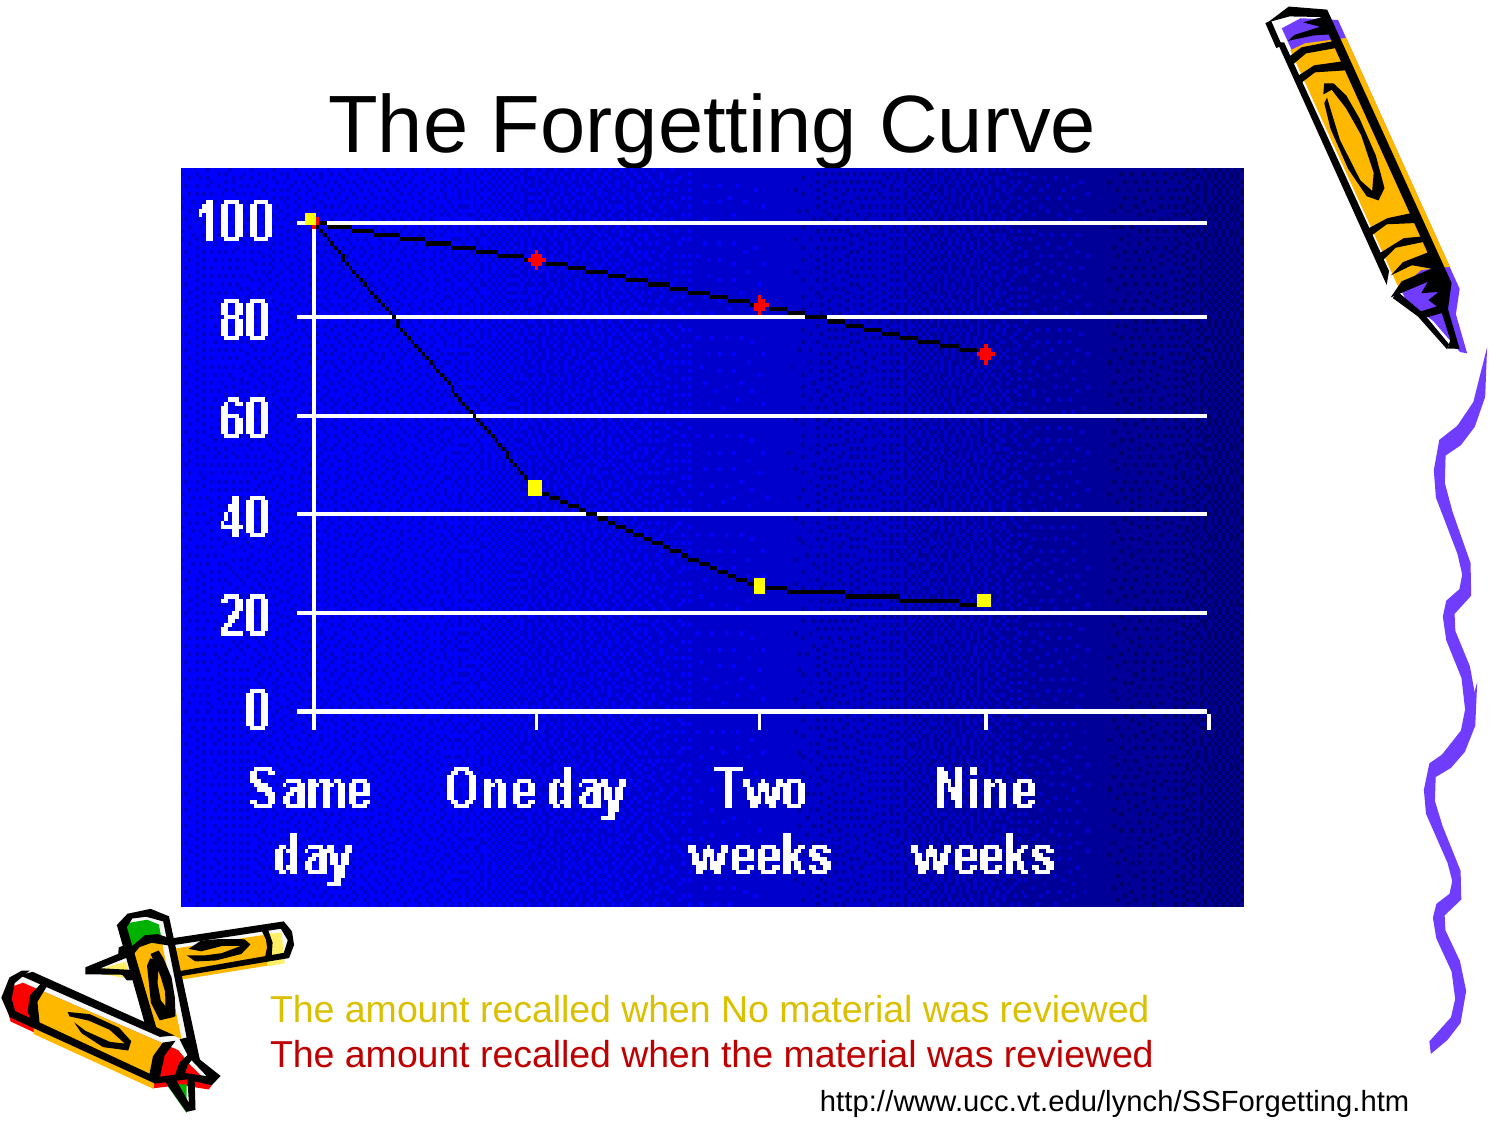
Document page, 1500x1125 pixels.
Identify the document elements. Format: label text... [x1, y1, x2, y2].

text_box http://www.ucc.vt.edu/lynch/SSForgetting.htm [812, 1074, 1463, 1125]
picture [180, 168, 1244, 908]
text_box The amount recalled when No material was reviewed The amount recalled when the material was reviewed [262, 978, 1500, 1083]
title The Forgetting Curve [36, 58, 1388, 170]
